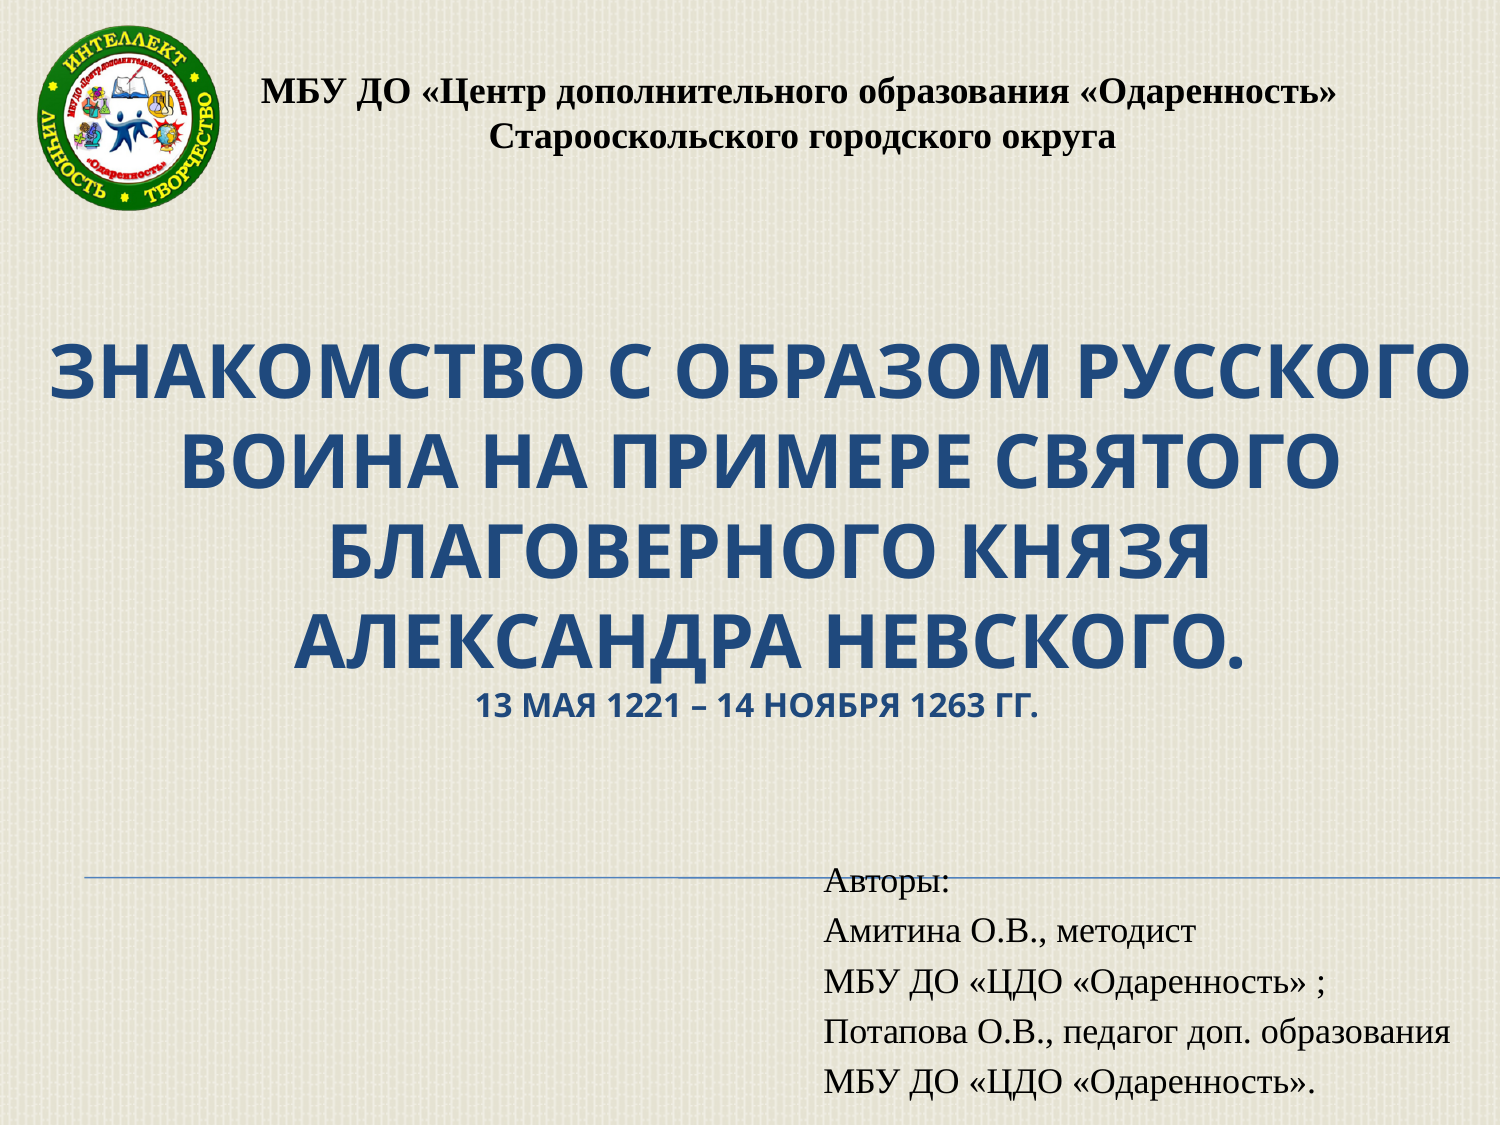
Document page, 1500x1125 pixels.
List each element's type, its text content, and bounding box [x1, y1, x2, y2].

text_box МБУ ДО «Центр дополнительного образования «Одаренность» Старооскольского городского округа [246, 58, 1360, 164]
subtitle Авторы: Амитина О.В., методист МБУ ДО «ЦДО «Одаренность» ; Потапова О.В., педагог доп. образования МБУ ДО «ЦДО «Одаренность». [808, 848, 1500, 1125]
title Знакомство с образом русского воина на примере святого благоверного князя Александра Невского. 13 мая 1221 – 14 ноября 1263 гг. [23, 316, 1500, 517]
picture [34, 23, 223, 215]
